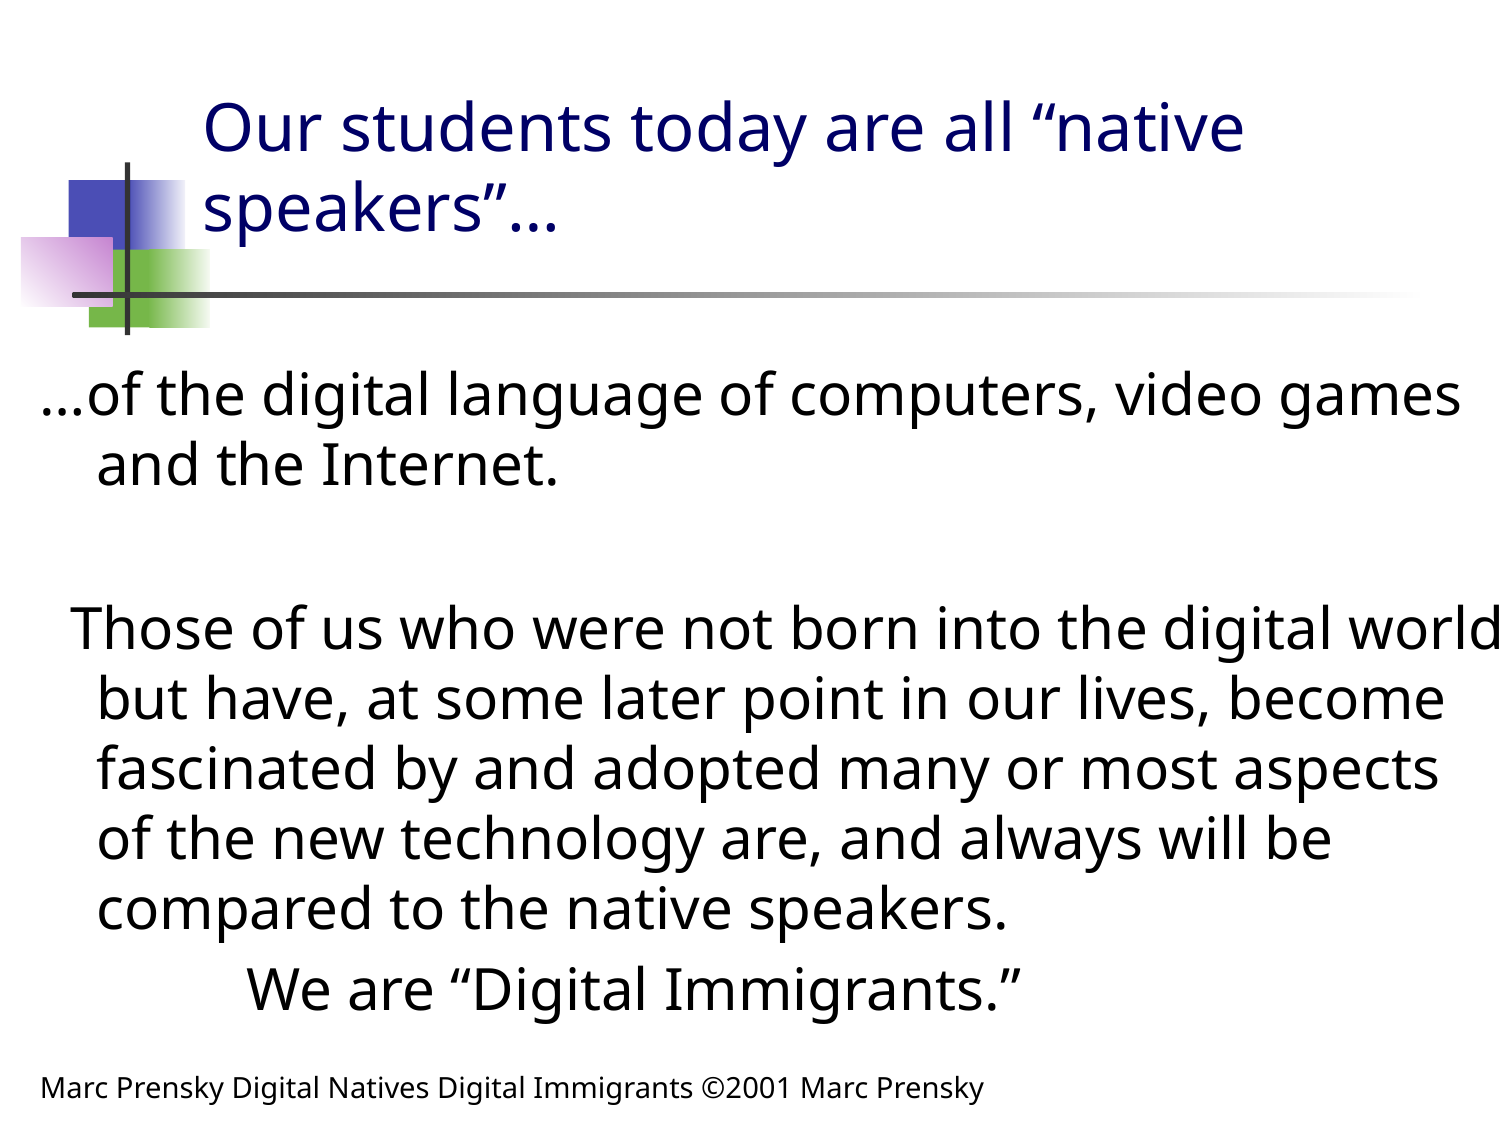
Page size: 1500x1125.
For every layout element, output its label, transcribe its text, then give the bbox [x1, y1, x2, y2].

title Our students today are all “native speakers”… [187, 87, 1467, 253]
list …of the digital language of computers, video games and the Internet. Those of us who were not born into the digital world but have, at some later point in our lives, become fascinated by and adopted many or most aspects of the new technology are, and always will be compared to the native speakers. We are “Digital Immigrants.” Marc Prensky Digital Natives Digital Immigrants ©2001 Marc Prensky [24, 349, 1500, 1125]
